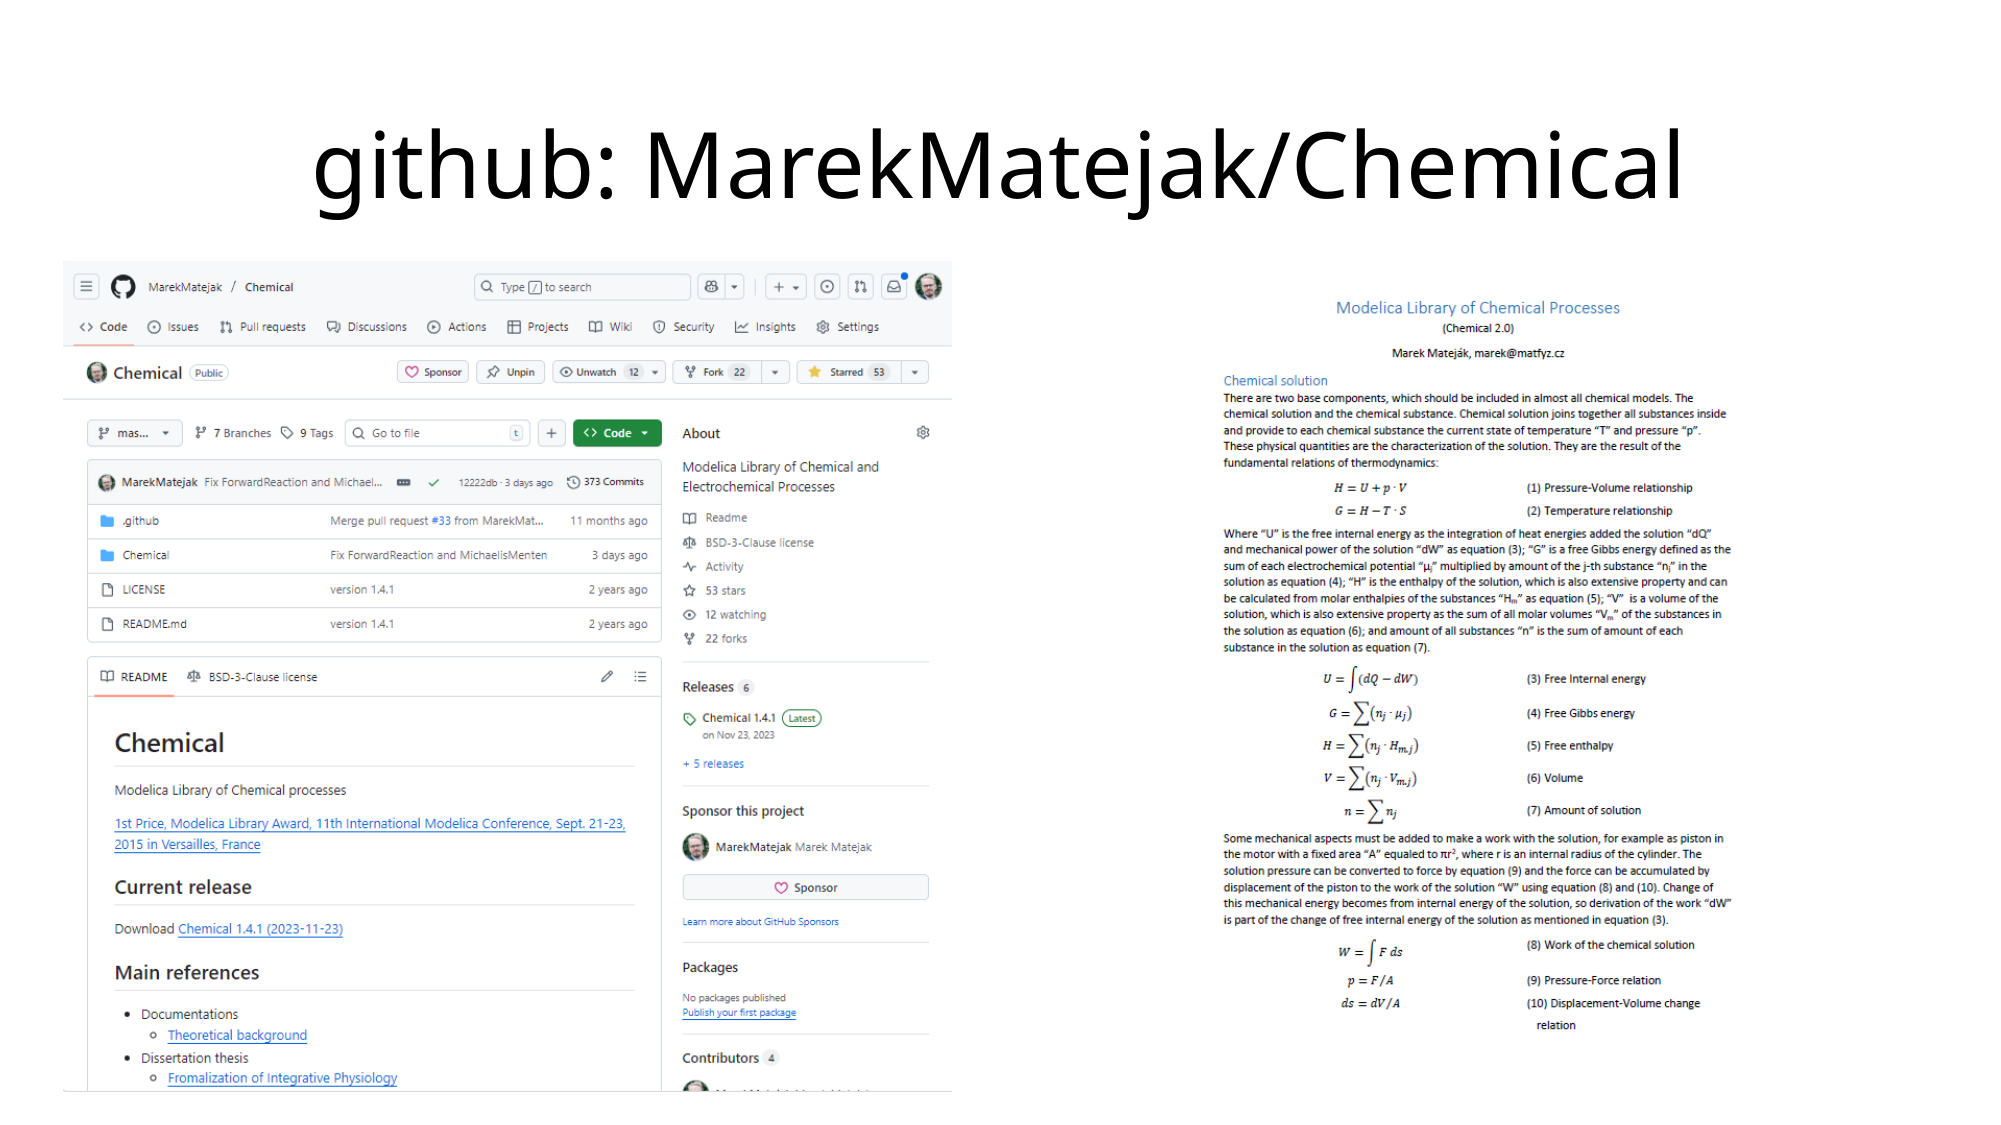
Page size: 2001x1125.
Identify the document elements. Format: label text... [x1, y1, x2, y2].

picture [63, 261, 952, 1092]
picture [1207, 256, 1762, 1096]
title github: MarekMatejak/Chemical [137, 59, 1863, 278]
